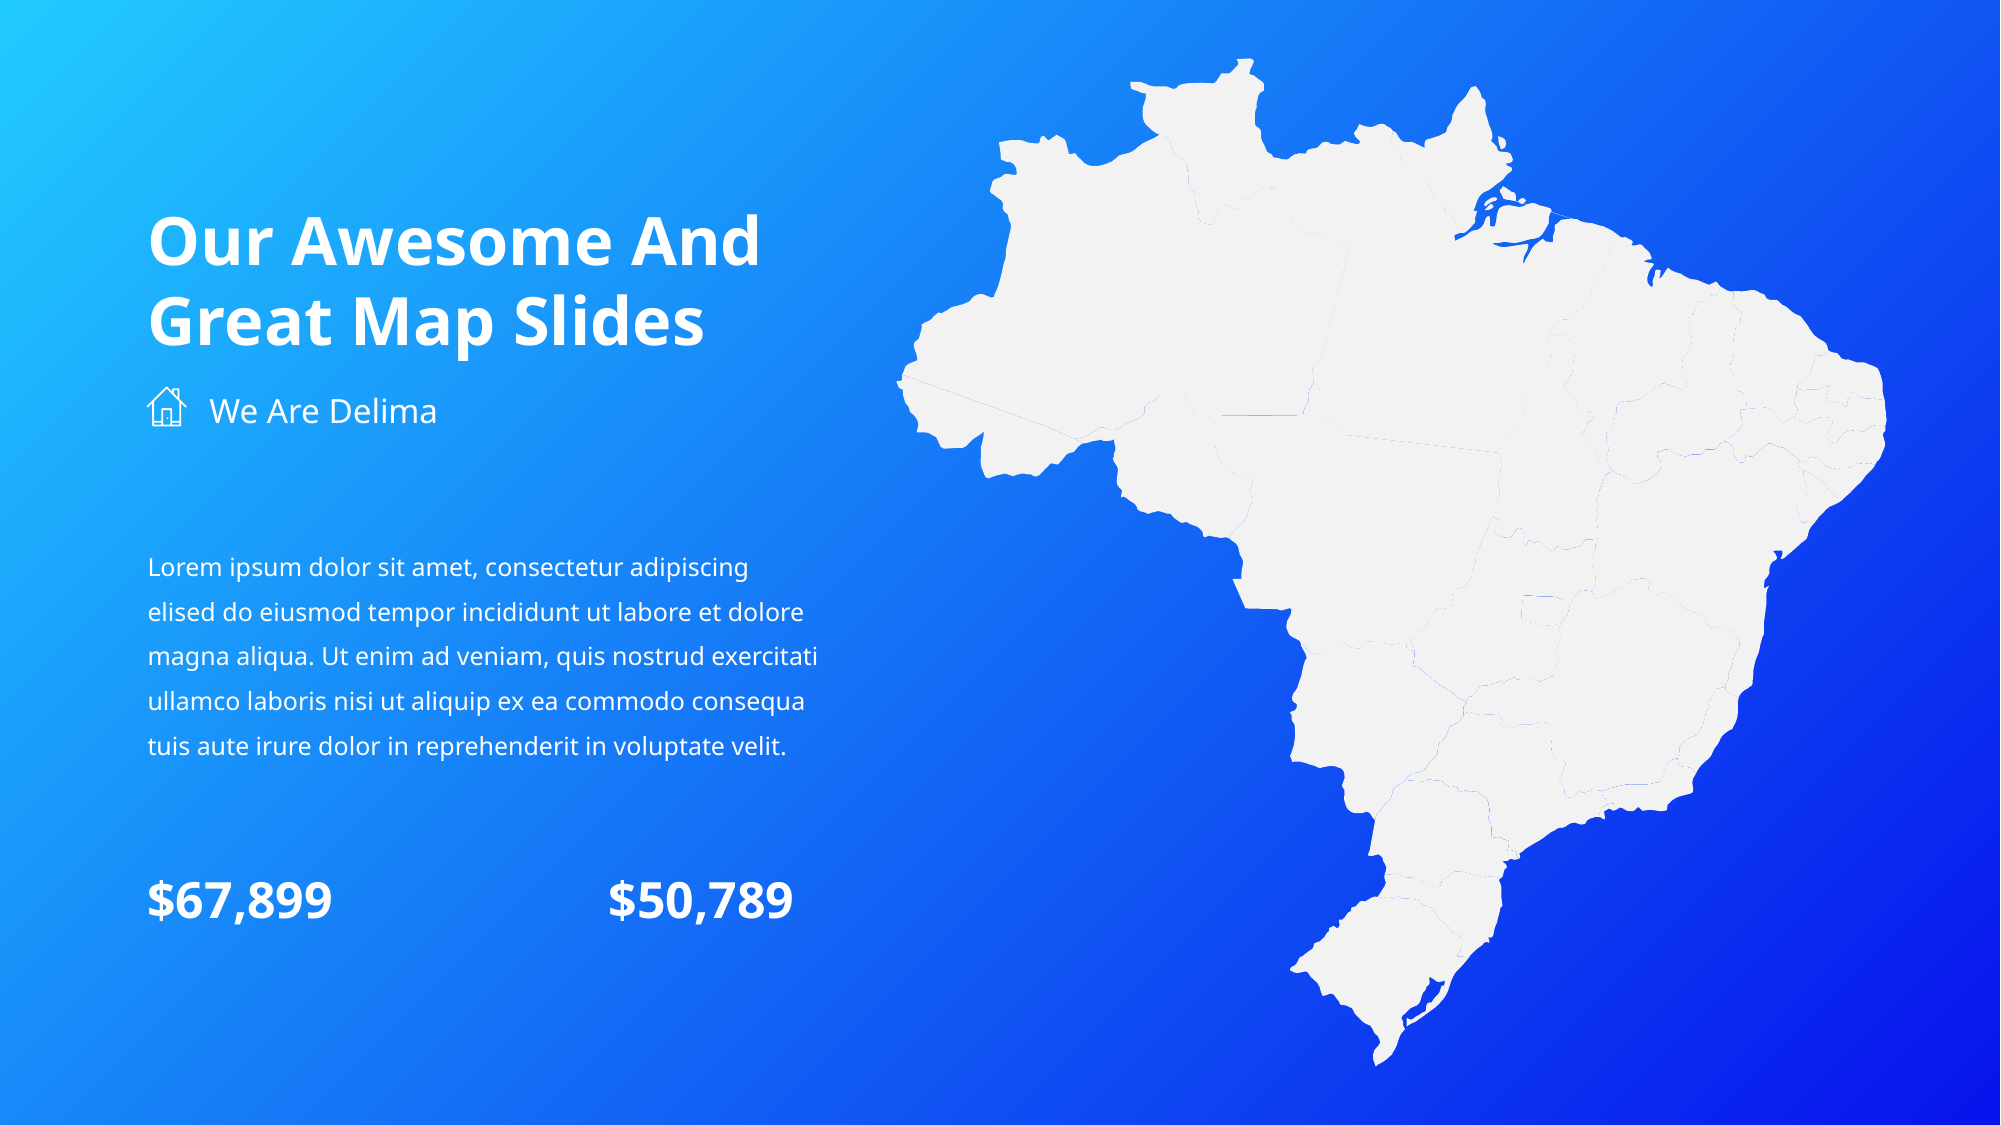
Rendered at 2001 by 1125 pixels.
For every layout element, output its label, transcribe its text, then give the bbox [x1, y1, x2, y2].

text_box Lorem ipsum dolor sit amet, consectetur adipiscing elised do eiusmod tempor incididunt ut labore et dolore magna aliqua. Ut enim ad veniam, quis nostrud exercitati ullamco laboris nisi ut aliquip ex ea commodo consequa tuis aute irure dolor in reprehenderit in voluptate velit. [132, 528, 841, 768]
text_box [0, 0, 2000, 1125]
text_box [132, 191, 827, 439]
text_box $50,789 [594, 861, 872, 937]
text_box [895, 58, 1887, 1067]
text_box $67,899 [132, 861, 410, 937]
